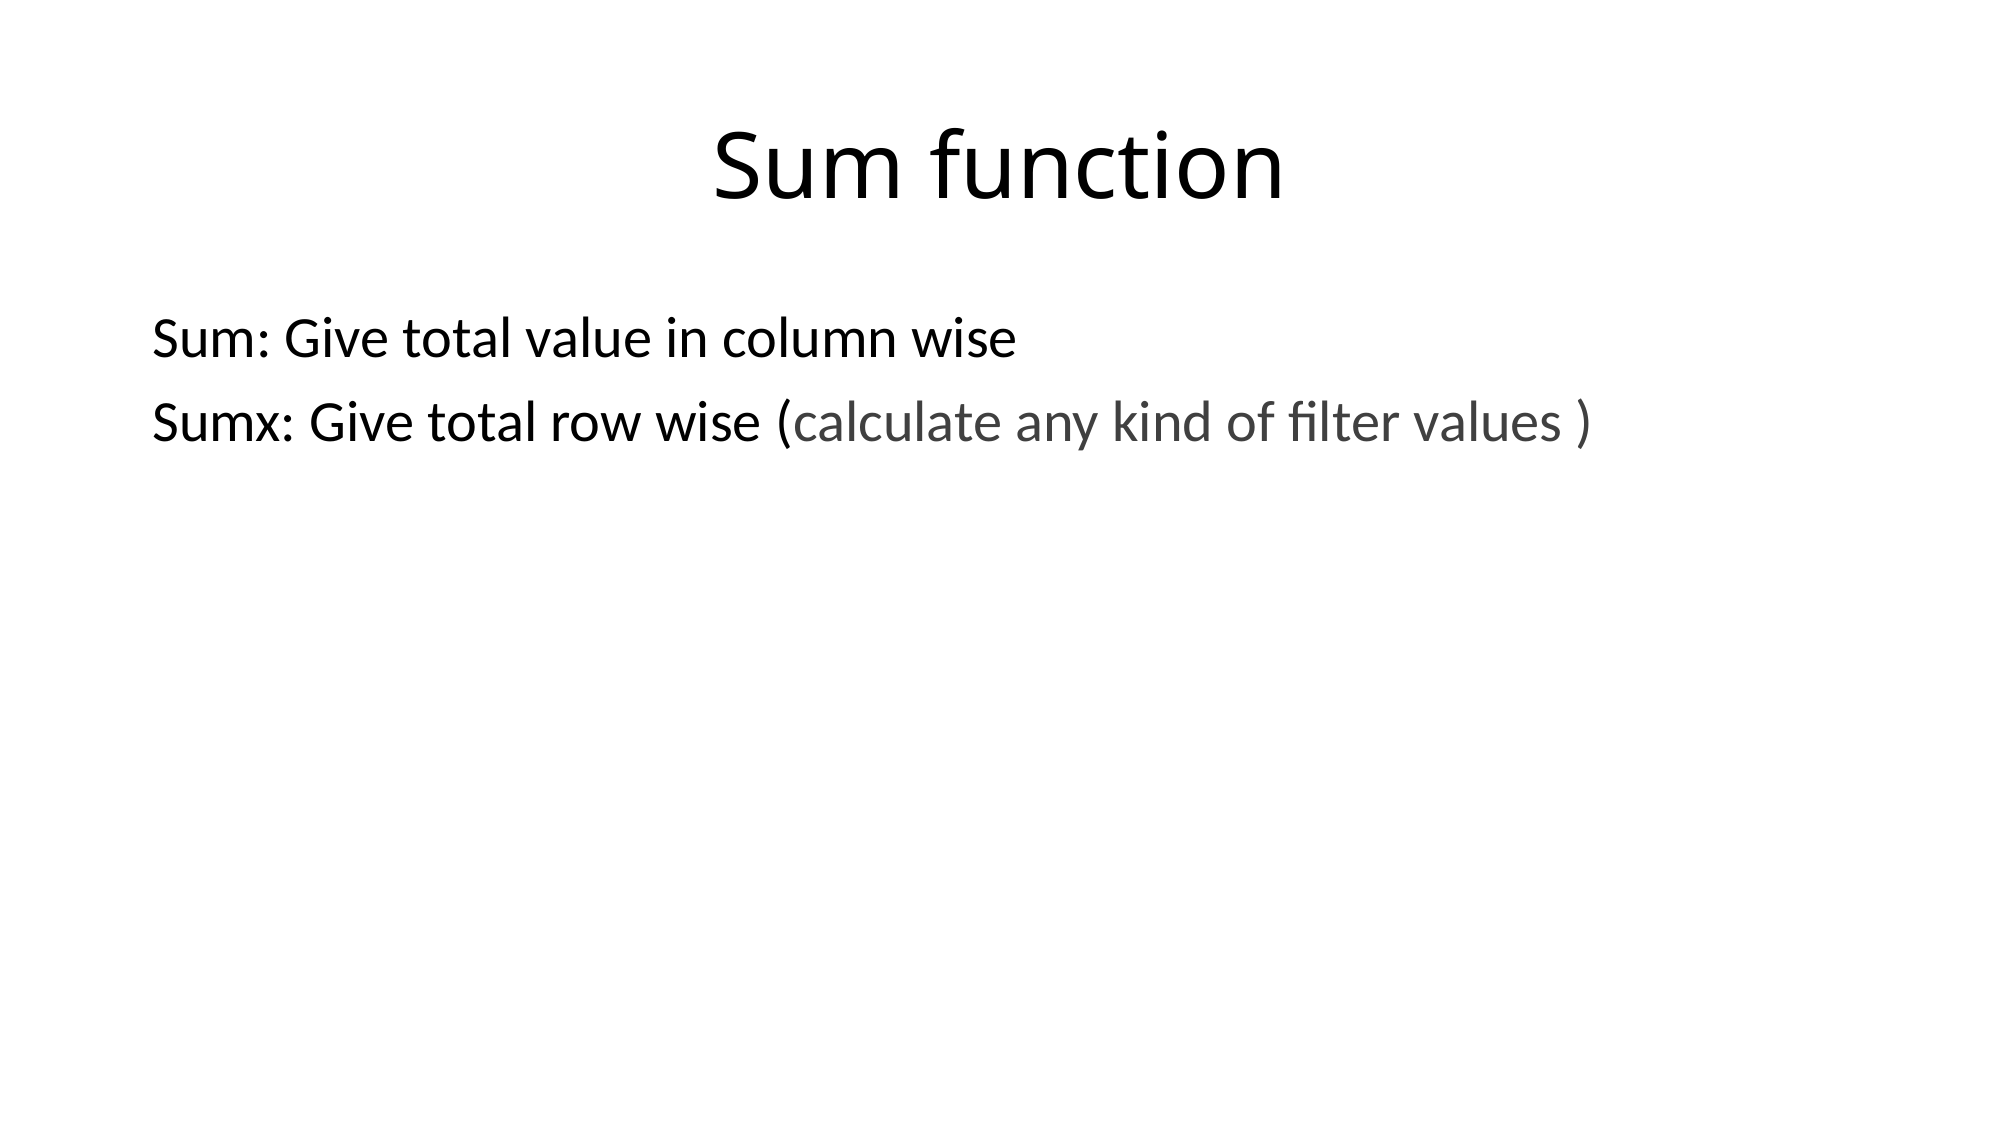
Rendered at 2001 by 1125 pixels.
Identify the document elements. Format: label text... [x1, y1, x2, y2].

title Sum function [137, 59, 1863, 278]
list Sum: Give total value in column wise Sumx: Give total row wise (calculate any kind of filter values ) [137, 299, 1863, 1014]
